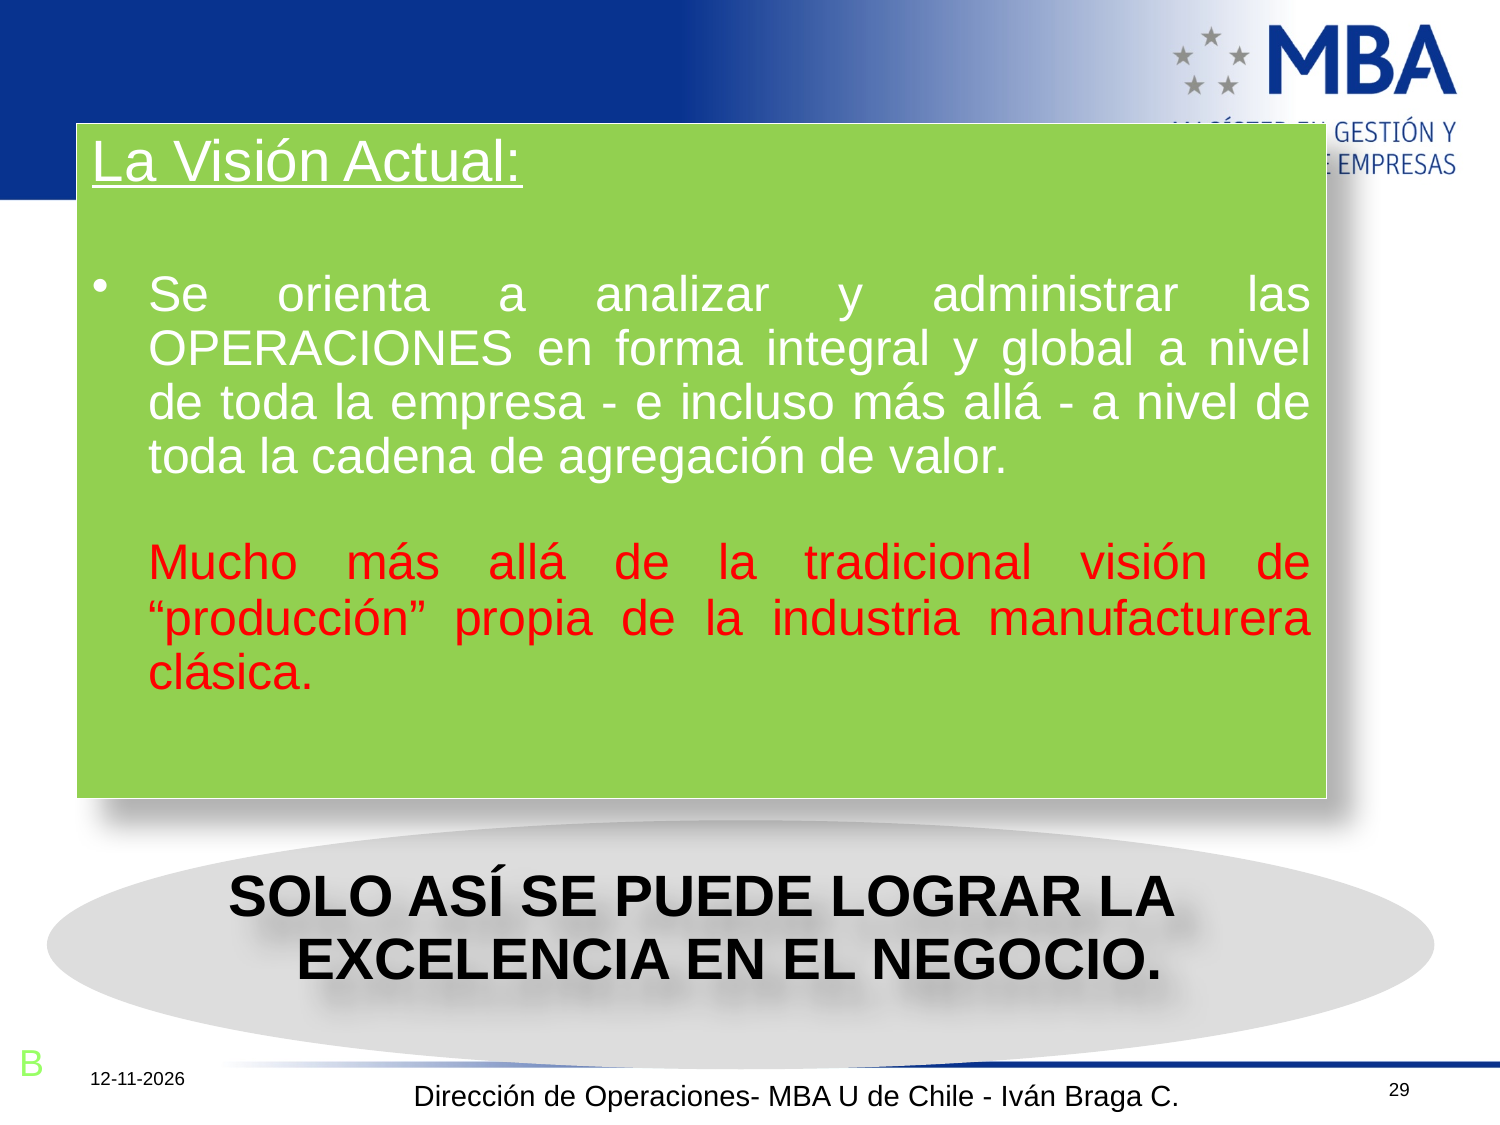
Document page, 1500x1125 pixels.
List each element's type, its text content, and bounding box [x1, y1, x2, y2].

slide_number 29 [1234, 1070, 1426, 1125]
text_box B [4, 1031, 60, 1092]
footer [501, 1070, 1034, 1125]
slide_number 73 [393, 830, 1089, 837]
picture [0, 0, 1500, 1125]
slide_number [74, 1058, 426, 1103]
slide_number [532, 820, 949, 826]
list La Visión Actual: Se orienta a analizar y administrar las OPERACIONES en forma integral y global a nivel de toda la empresa - e incluso más allá - a nivel de toda la cadena de agregación de valor. Mucho más allá de la tradicional visión de “producción” propia de la industria manufacturera clásica. SOLO ASÍ SE PUEDE LOGRAR LA EXCELENCIA EN EL NEGOCIO. [76, 123, 1327, 799]
text_box [46, 844, 1435, 1070]
